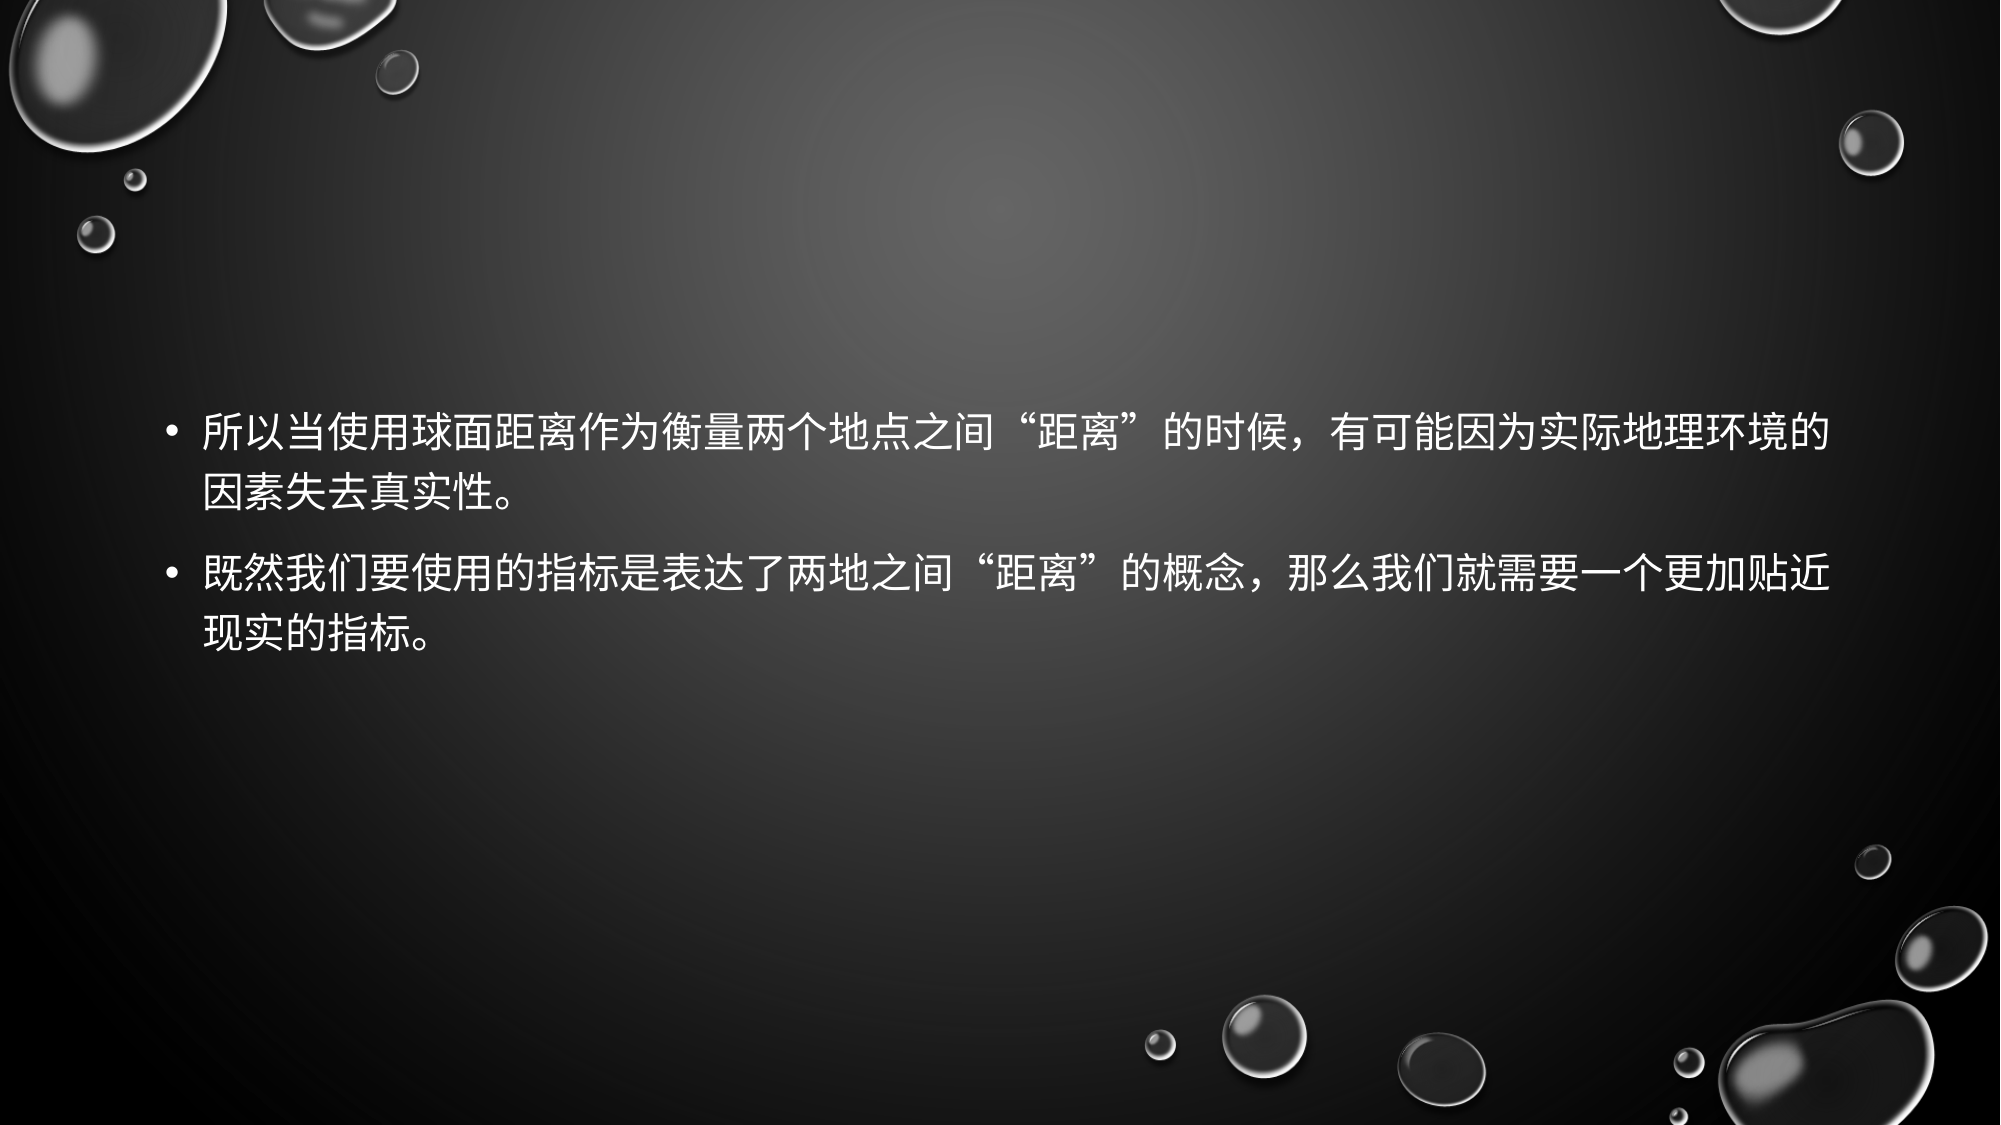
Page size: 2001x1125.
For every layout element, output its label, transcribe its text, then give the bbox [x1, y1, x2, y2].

list 所以当使用球面距离作为衡量两个地点之间“距离”的时候，有可能因为实际地理环境的因素失去真实性。 既然我们要使用的指标是表达了两地之间“距离”的概念，那么我们就需要一个更加贴近现实的指标。 [149, 388, 1850, 950]
picture [0, 0, 2000, 1125]
